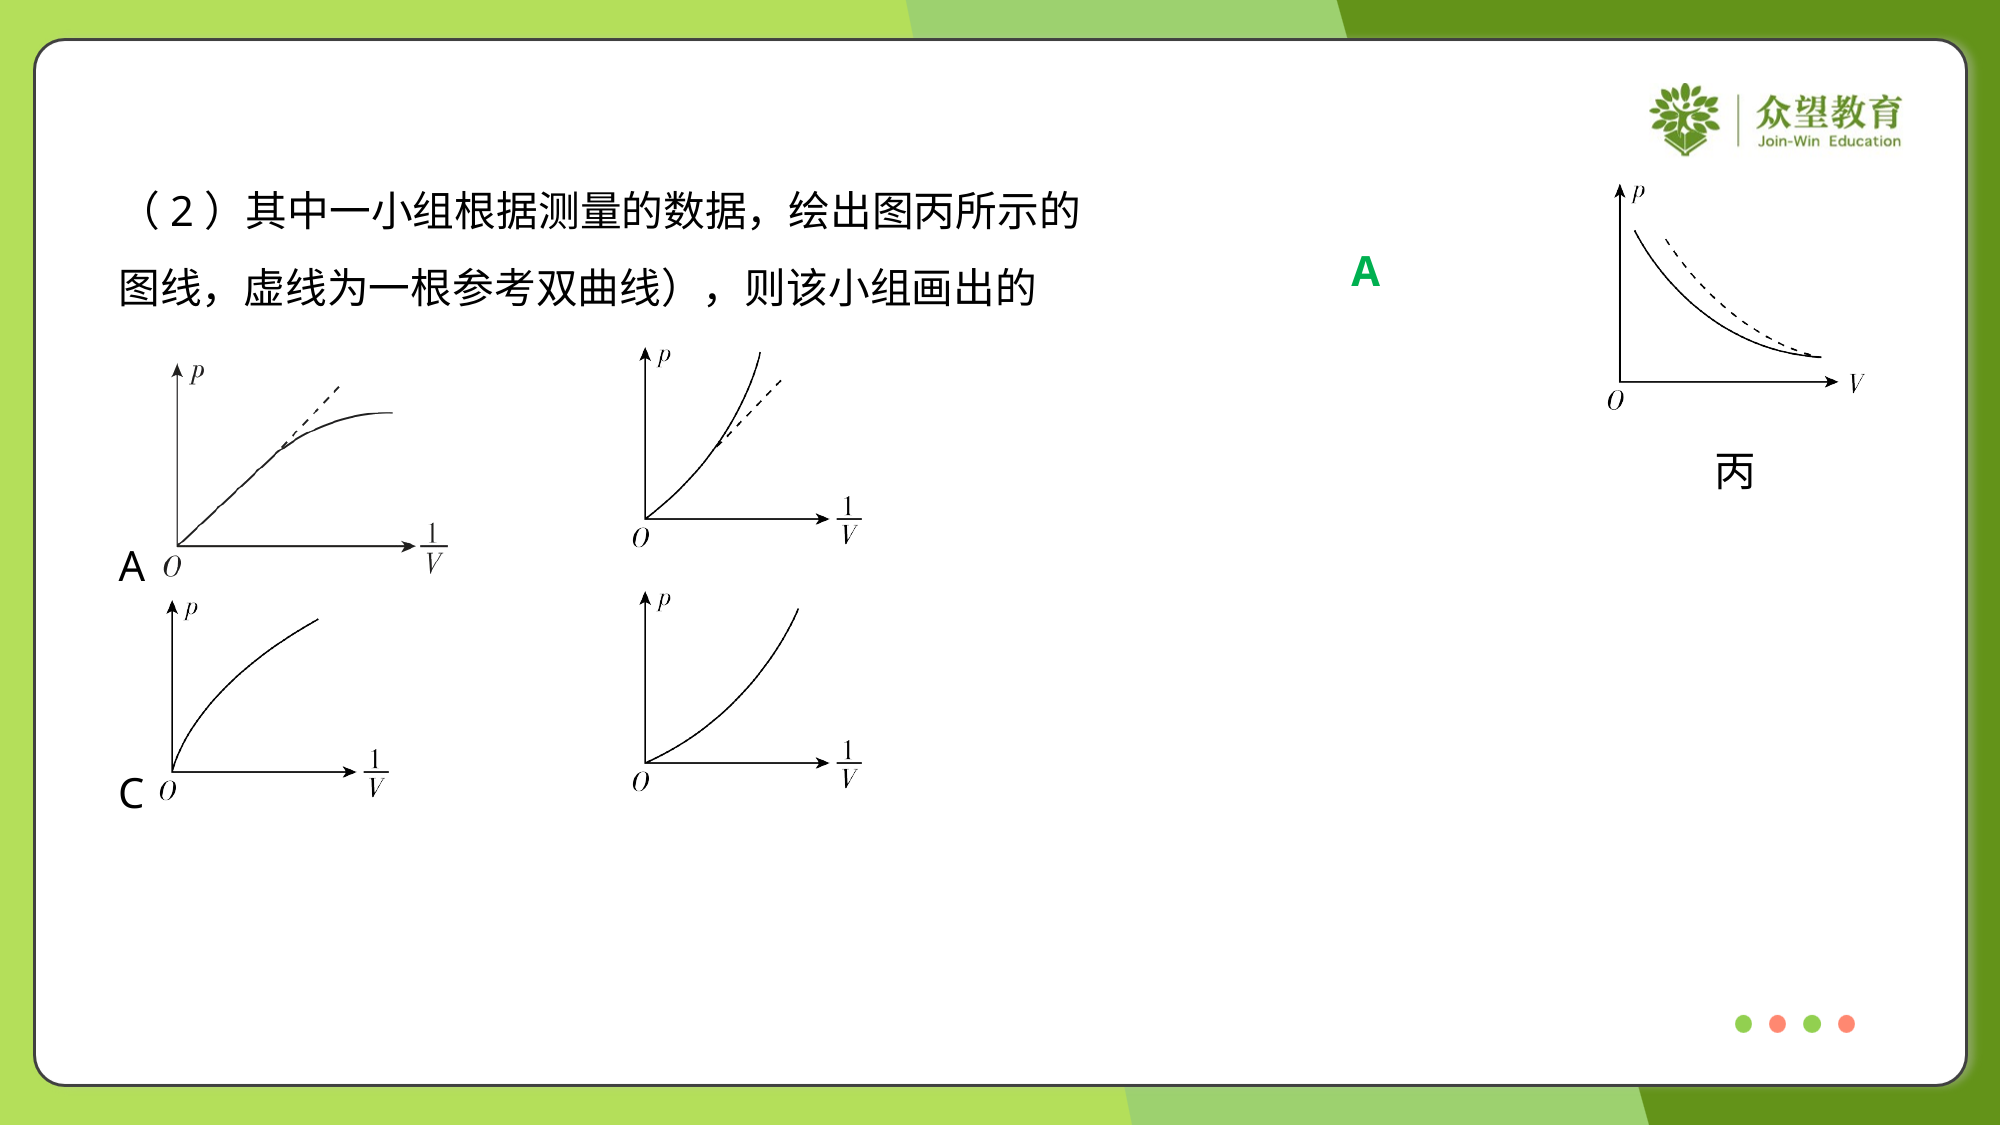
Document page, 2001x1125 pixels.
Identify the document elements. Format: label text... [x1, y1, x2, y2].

text_box A B [118, 323, 1602, 580]
text_box C D [118, 590, 158, 808]
text_box 丙 [1710, 419, 1762, 553]
text_box A [1335, 242, 1397, 293]
text_box C D [389, 590, 1882, 808]
picture [0, 0, 2000, 1125]
